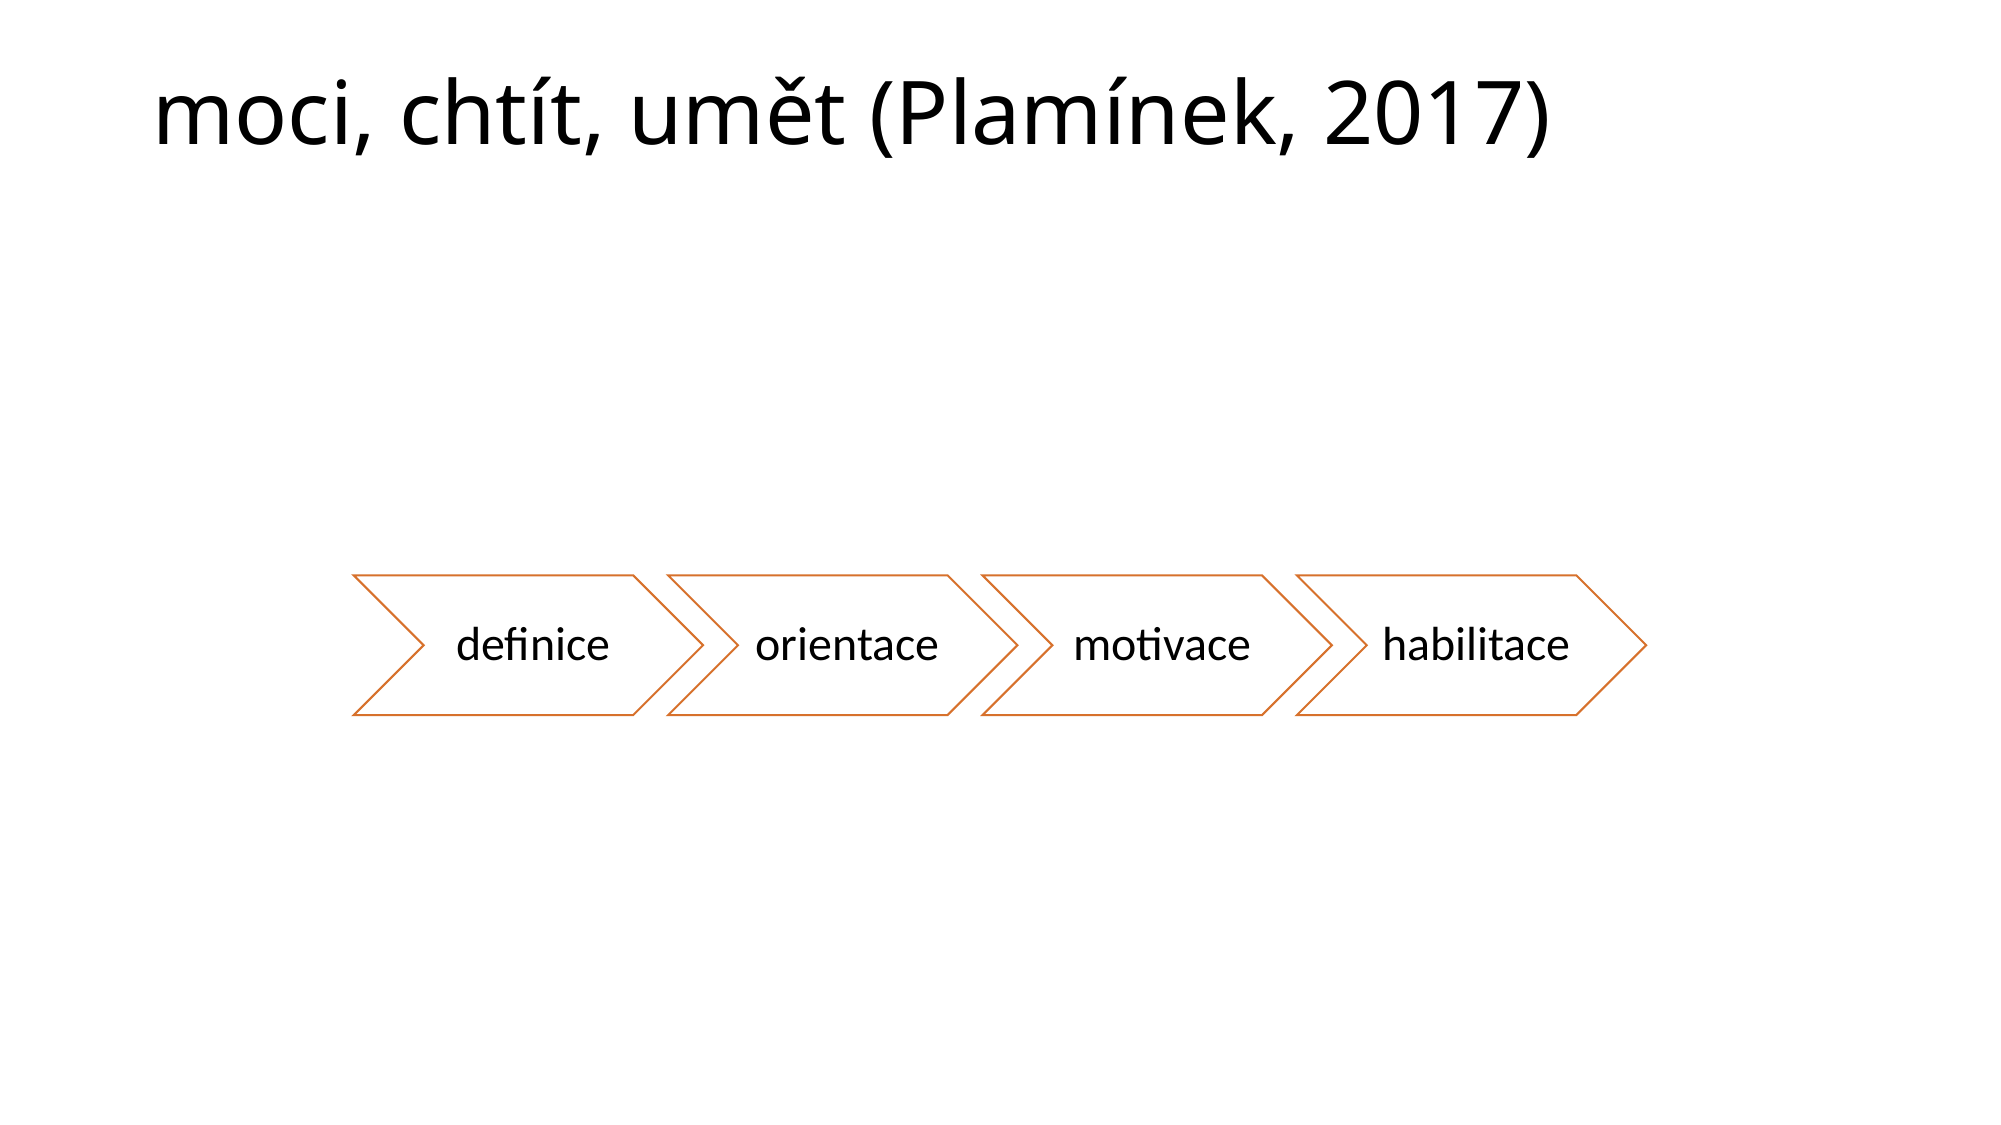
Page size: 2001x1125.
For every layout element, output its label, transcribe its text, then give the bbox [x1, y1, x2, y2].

title moci, chtít, umět (Plamínek, 2017) [137, 59, 1863, 278]
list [353, 277, 1647, 1014]
